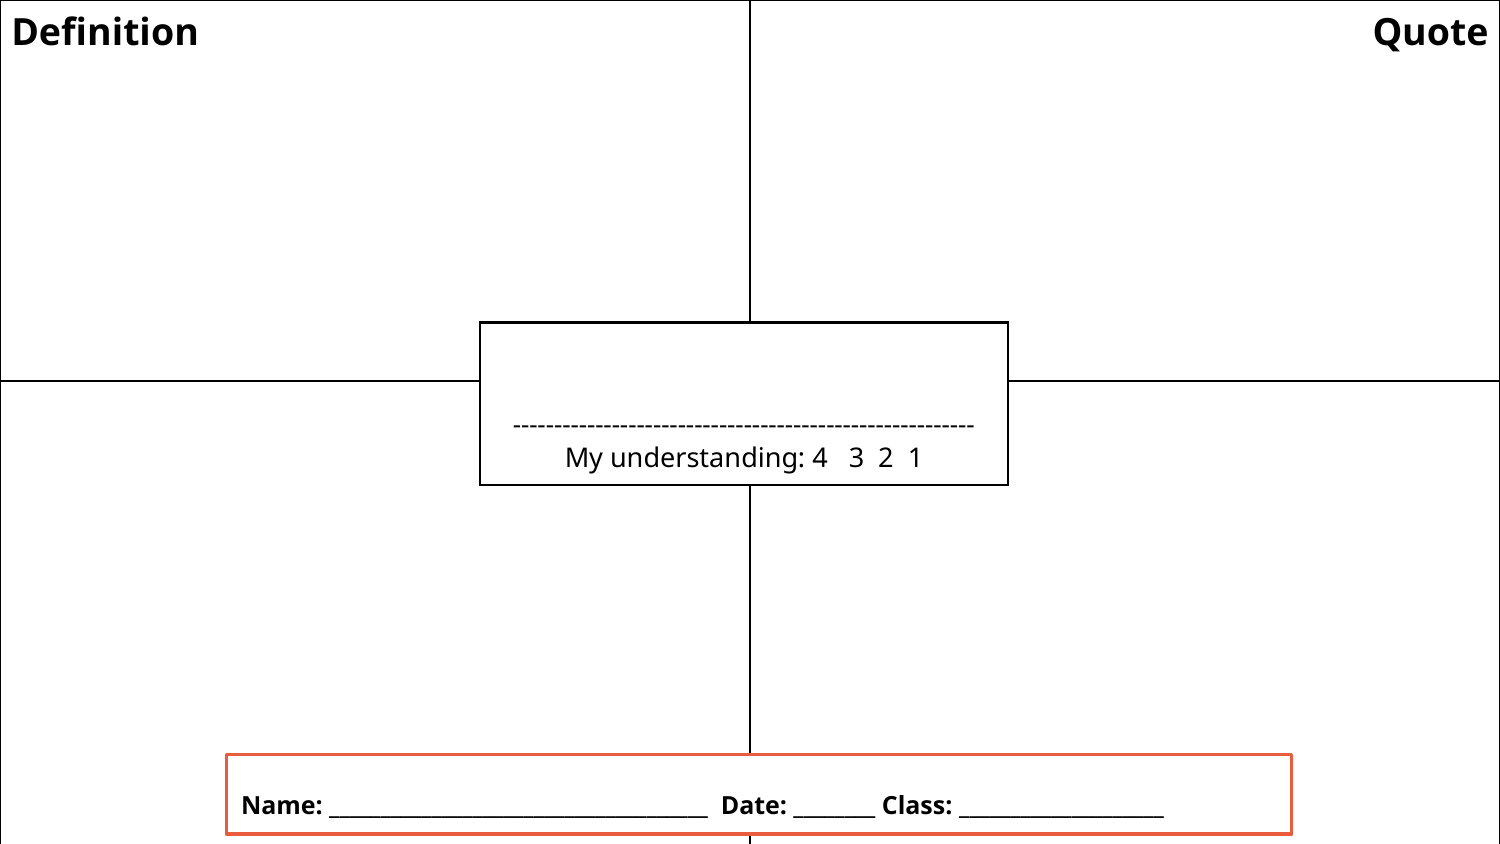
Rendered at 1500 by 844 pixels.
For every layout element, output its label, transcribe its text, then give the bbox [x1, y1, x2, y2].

text_box -------------------------------------------------------- My understanding: 4 3 2 1 [480, 322, 1008, 486]
table_cell Question [751, 382, 1499, 844]
table_cell Illustration [1, 382, 749, 844]
table_header Quote [751, 1, 1499, 380]
table_header Definition [1, 1, 749, 380]
text_box Name: _____________________________________ Date: ________ Class: ____________________ [226, 754, 1292, 834]
